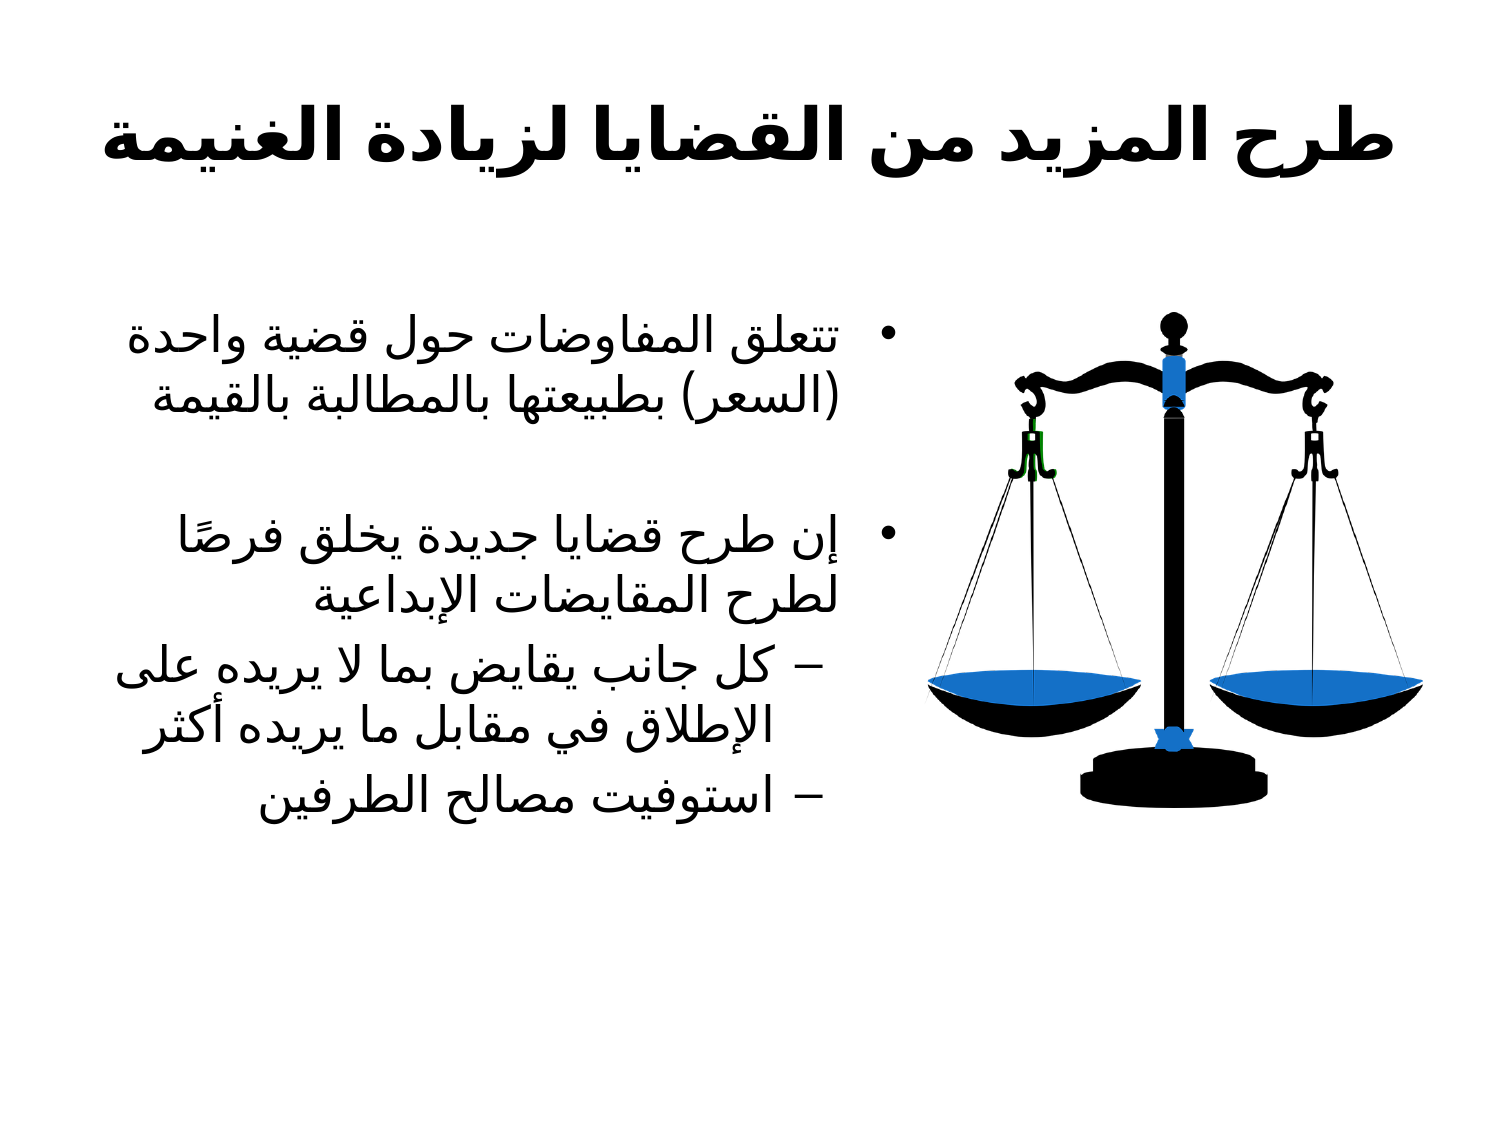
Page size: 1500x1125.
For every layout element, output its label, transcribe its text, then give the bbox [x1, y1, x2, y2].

list تتعلق المفاوضات حول قضية واحدة (السعر) بطبيعتها بالمطالبة بالقيمة إن طرح قضايا جديدة يخلق فرصًا لطرح المقايضات الإبداعية كل جانب يقايض بما لا يريده على الإطلاق في مقابل ما يريده أكثر استوفيت مصالح الطرفين [75, 295, 913, 1038]
picture [924, 312, 1423, 808]
title طرح المزيد من القضايا لزيادة الغنيمة [75, 37, 1425, 225]
